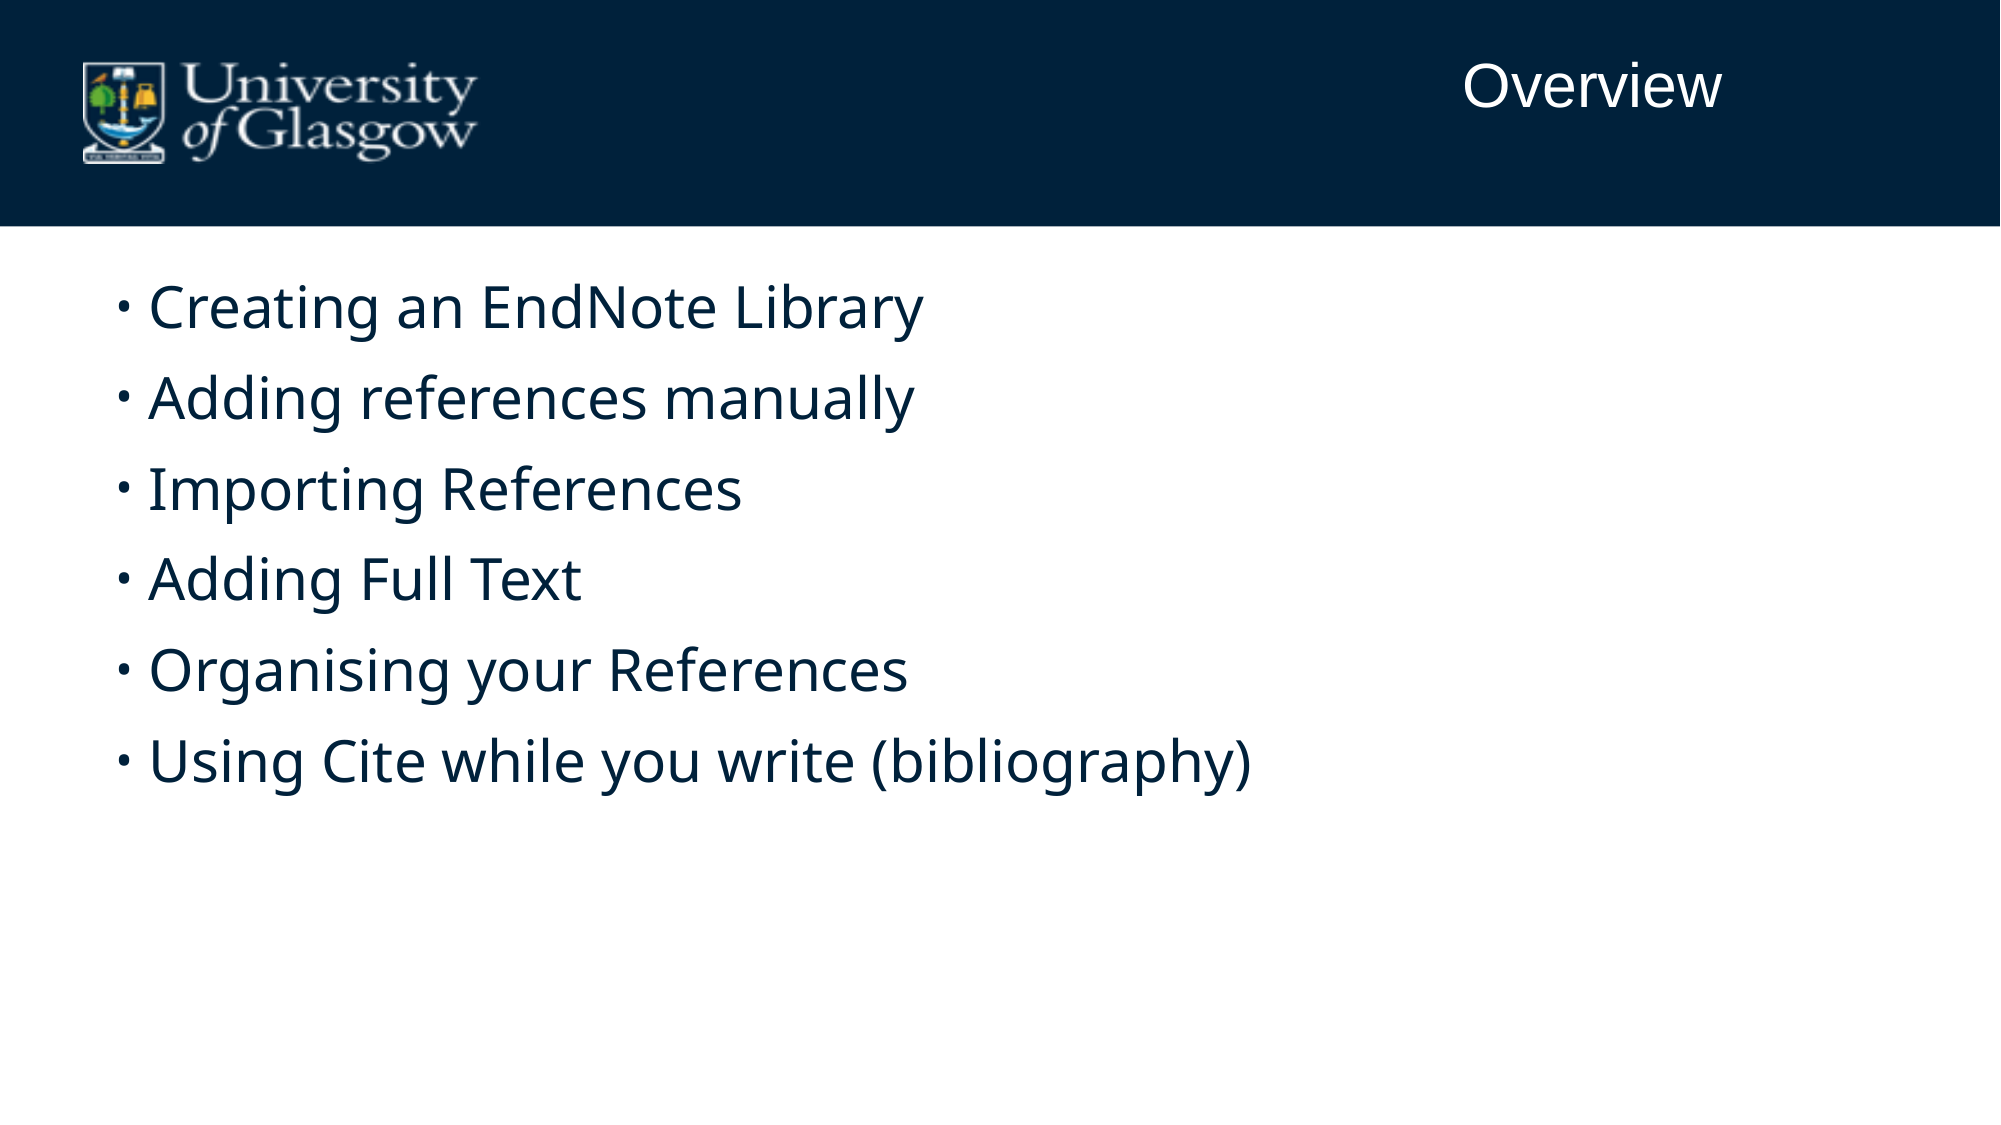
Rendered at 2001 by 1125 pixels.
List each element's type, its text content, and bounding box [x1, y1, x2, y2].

list Creating an EndNote Library Adding references manually Importing References Adding Full Text Organising your References Using Cite while you write (bibliography) [99, 262, 1900, 1005]
picture [83, 61, 268, 164]
text_box Overview [268, 45, 1732, 233]
